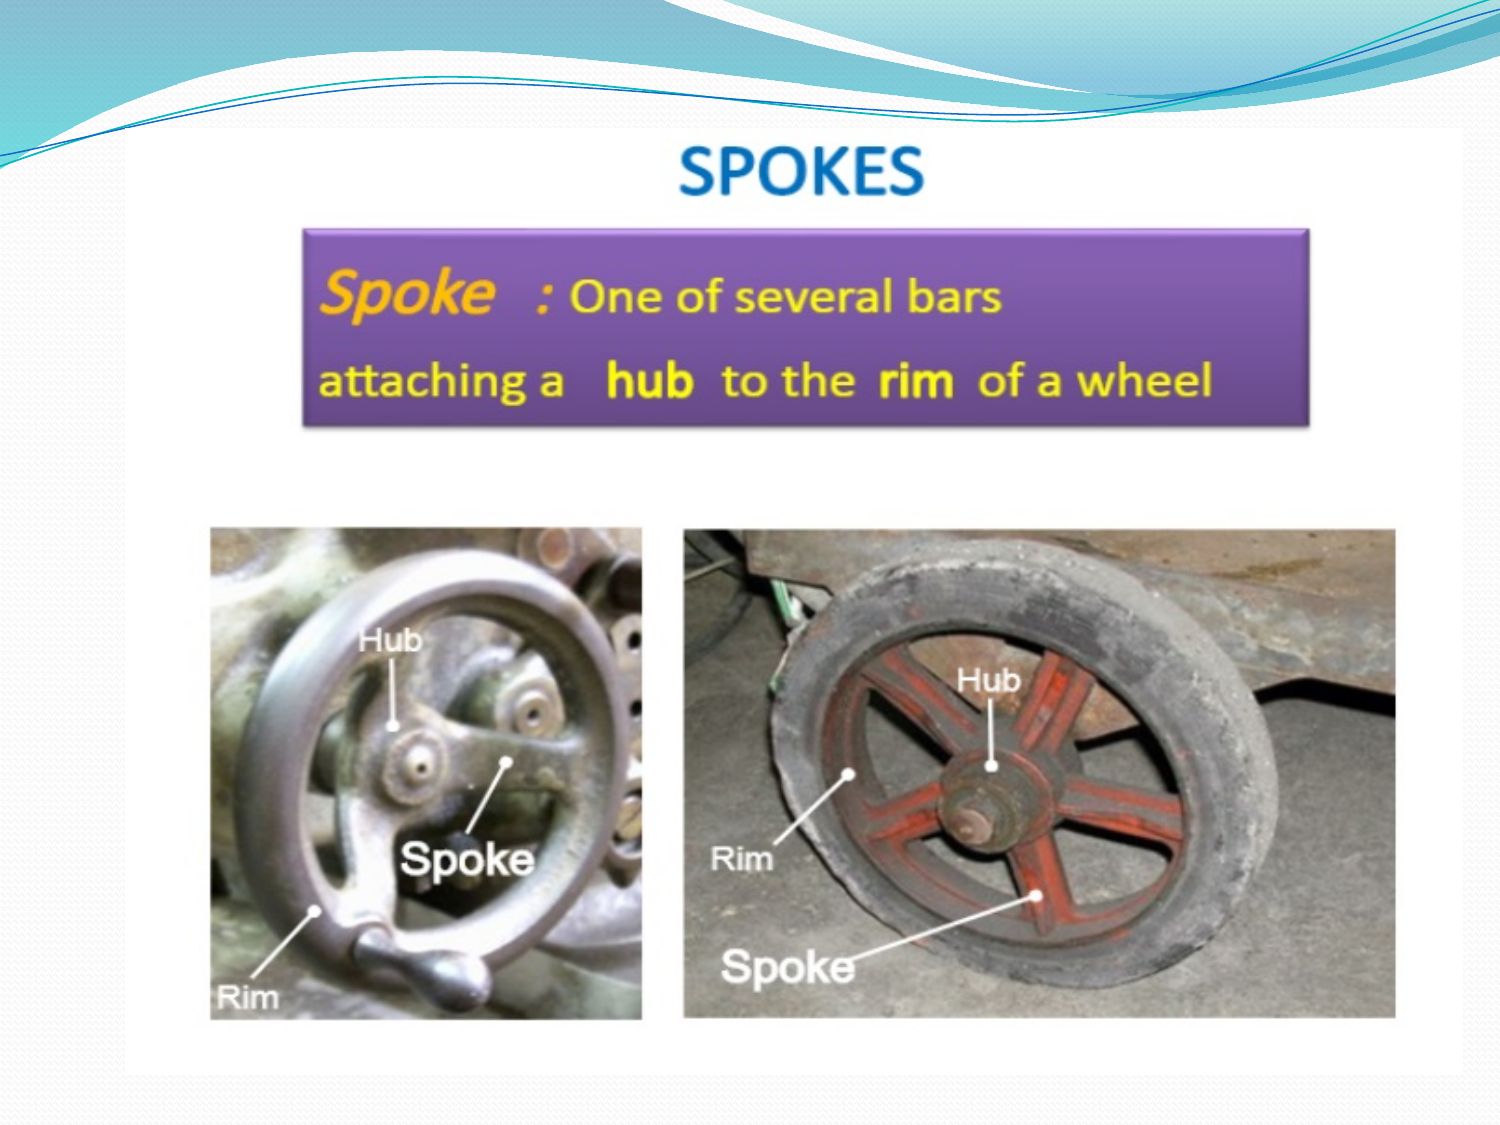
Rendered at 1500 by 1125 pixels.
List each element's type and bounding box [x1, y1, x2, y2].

picture [124, 128, 1463, 1076]
